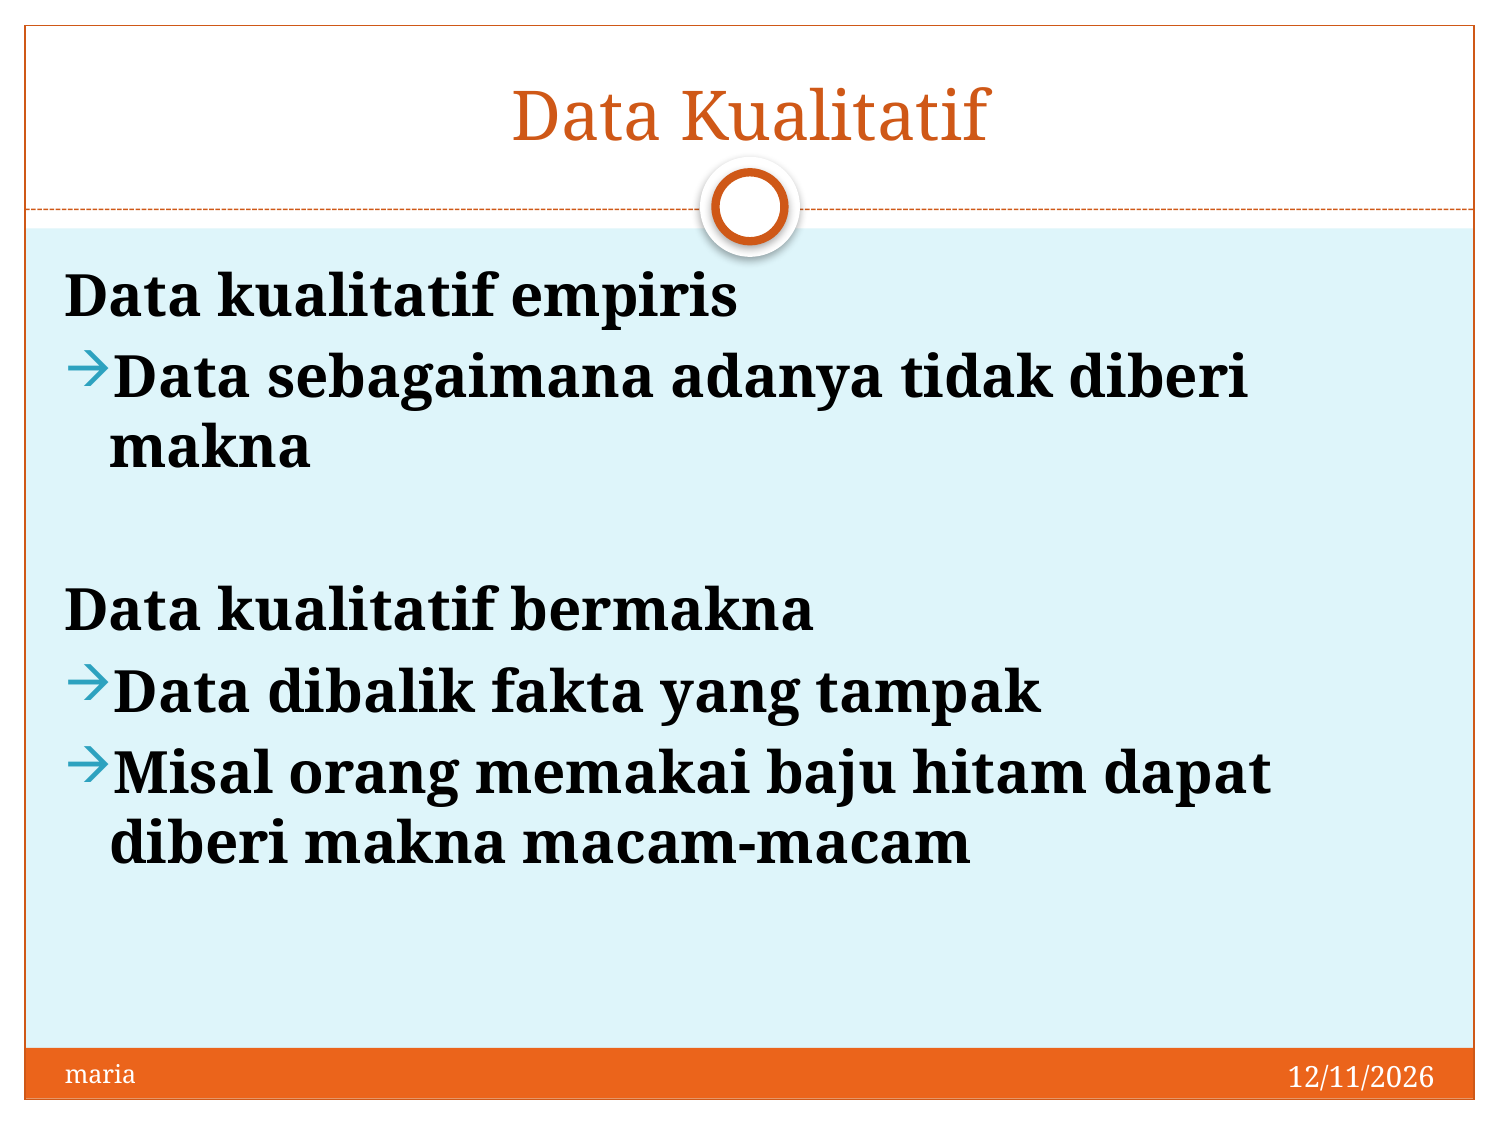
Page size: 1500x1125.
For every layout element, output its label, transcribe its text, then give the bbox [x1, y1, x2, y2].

footer maria [50, 1051, 638, 1112]
title Data Kualitatif [49, 37, 1450, 162]
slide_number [950, 1050, 1450, 1111]
list Data kualitatif empiris Data sebagaimana adanya tidak diberi makna Data kualitatif bermakna Data dibalik fakta yang tampak Misal orang memakai baju hitam dapat diberi makna macam-macam [49, 250, 1445, 1001]
